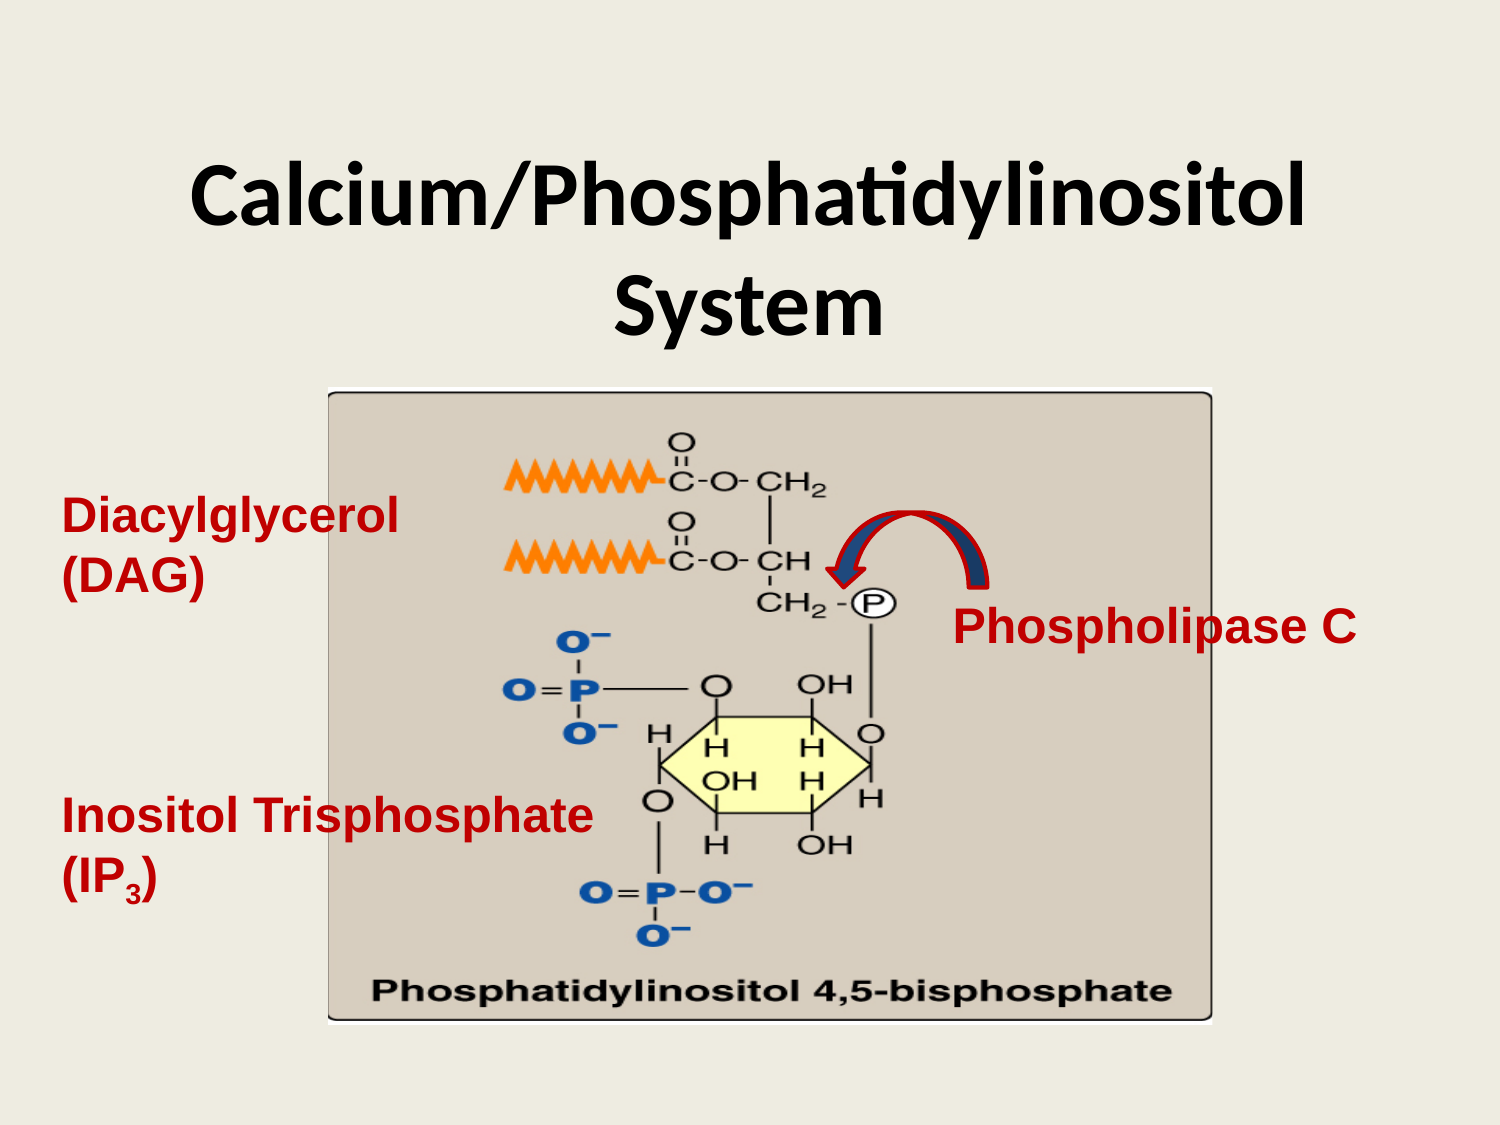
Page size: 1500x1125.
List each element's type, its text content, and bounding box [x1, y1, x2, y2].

text_box Phospholipase C [1216, 586, 1373, 662]
title Calcium/Phosphatidylinositol System [74, 149, 1426, 338]
picture [327, 387, 1213, 1026]
text_box Diacylglycerol (DAG) Inositol Trisphosphate (IP3) [46, 474, 322, 918]
